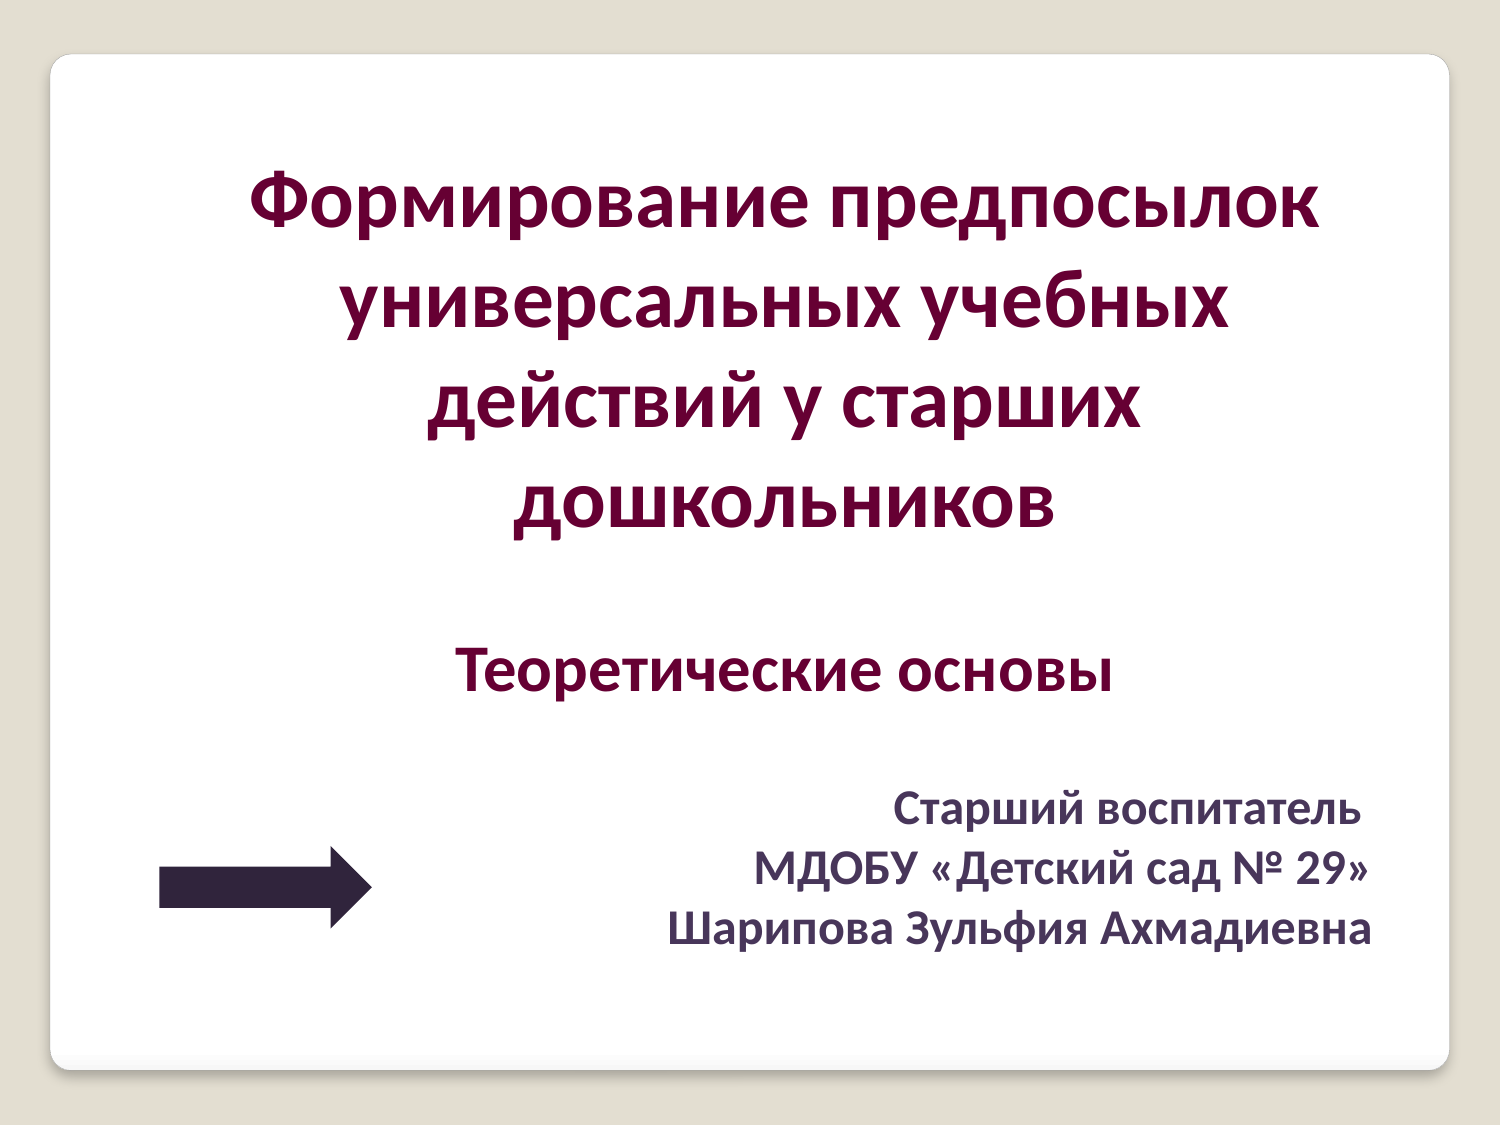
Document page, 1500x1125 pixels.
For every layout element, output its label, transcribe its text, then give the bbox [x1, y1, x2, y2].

text_box [155, 842, 376, 933]
text_box Формирование предпосылок универсальных учебных действий у старших дошкольников Теоретические основы Старший воспитатель МДОБУ «Детский сад № 29» Шарипова Зульфия Ахмадиевна [182, 137, 1388, 962]
